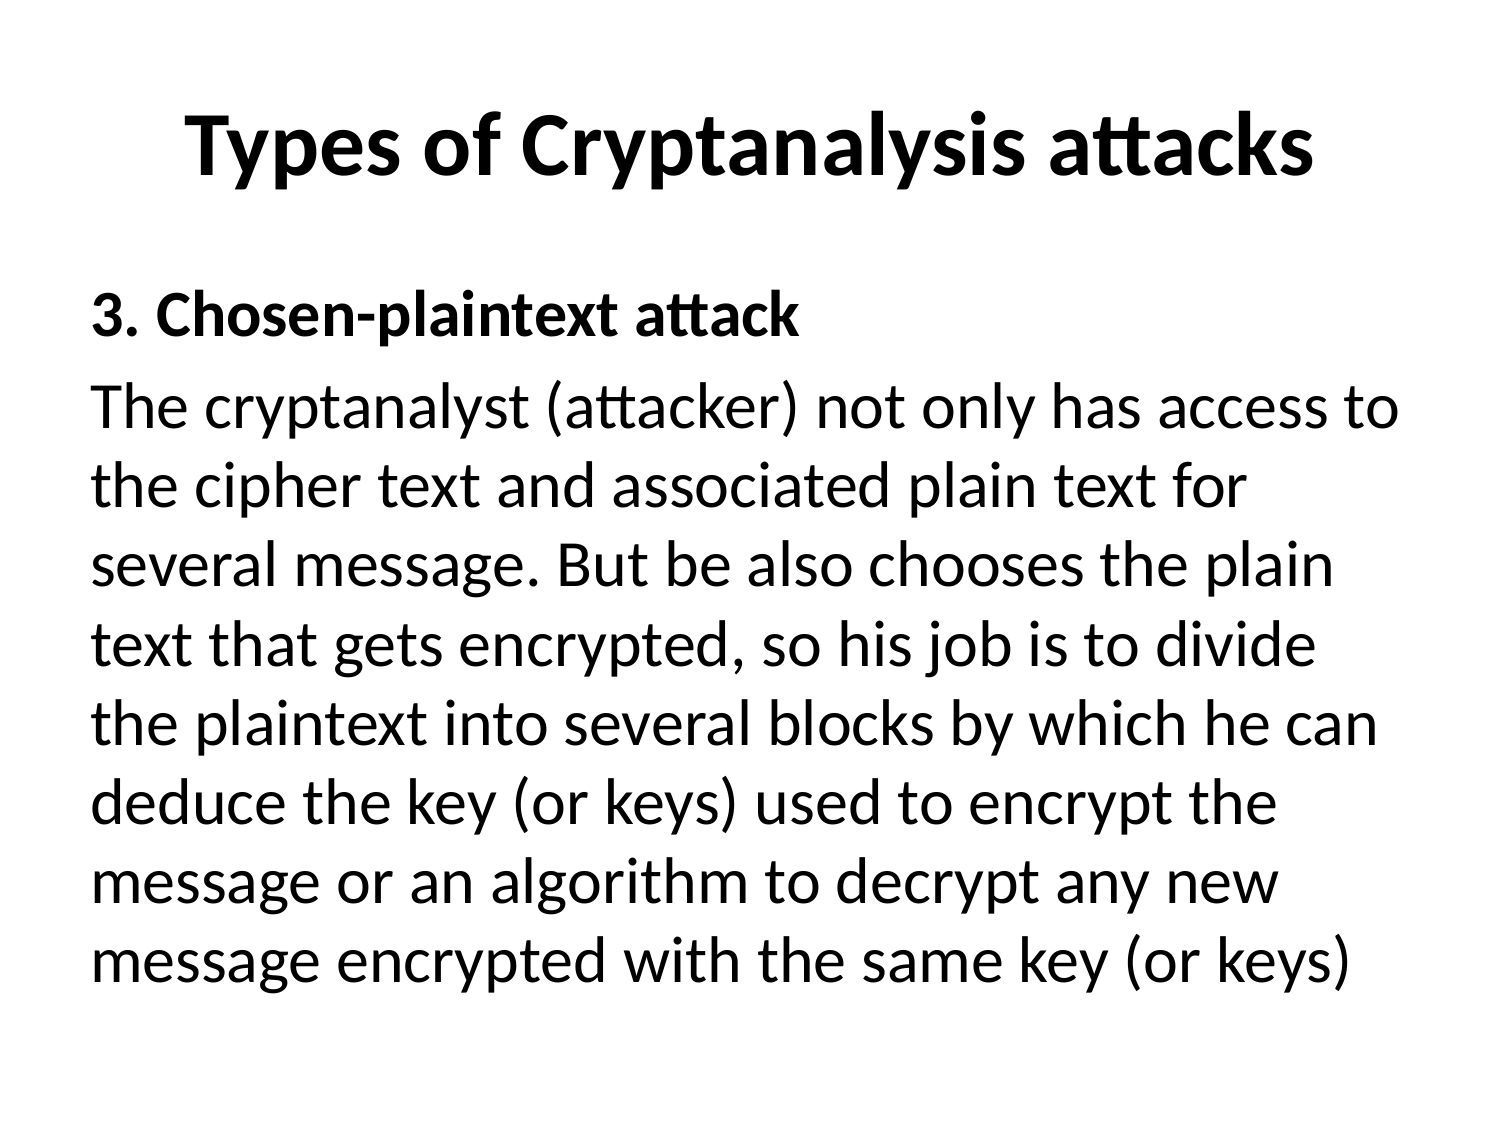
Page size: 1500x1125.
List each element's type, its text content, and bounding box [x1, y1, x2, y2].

list 3. Chosen-plaintext attack The cryptanalyst (attacker) not only has access to the cipher text and associated plain text for several message. But be also chooses the plain text that gets encrypted, so his job is to divide the plaintext into several blocks by which he can deduce the key (or keys) used to encrypt the message or an algorithm to decrypt any new message encrypted with the same key (or keys) [75, 262, 1425, 1005]
title Types of Cryptanalysis attacks [75, 45, 1425, 233]
